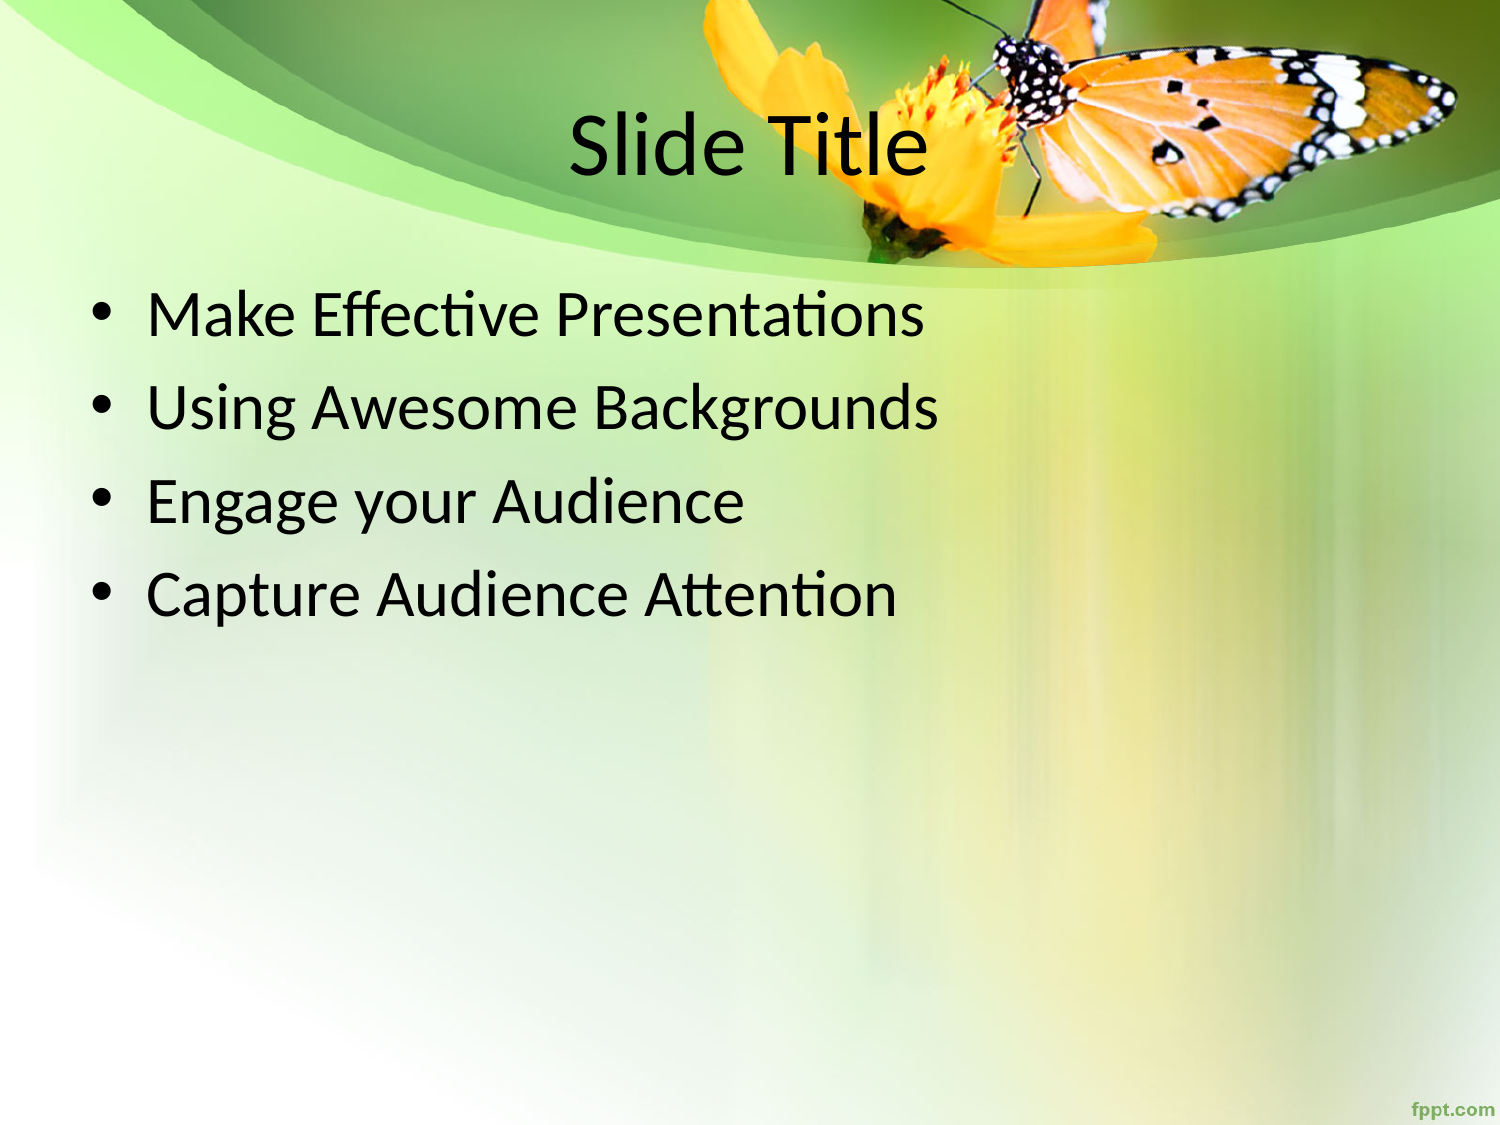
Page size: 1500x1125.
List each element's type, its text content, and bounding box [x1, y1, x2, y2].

picture [0, 0, 1500, 1125]
title Slide Title [75, 45, 1425, 233]
list Make Effective Presentations Using Awesome Backgrounds Engage your Audience Capture Audience Attention [75, 262, 1425, 1005]
